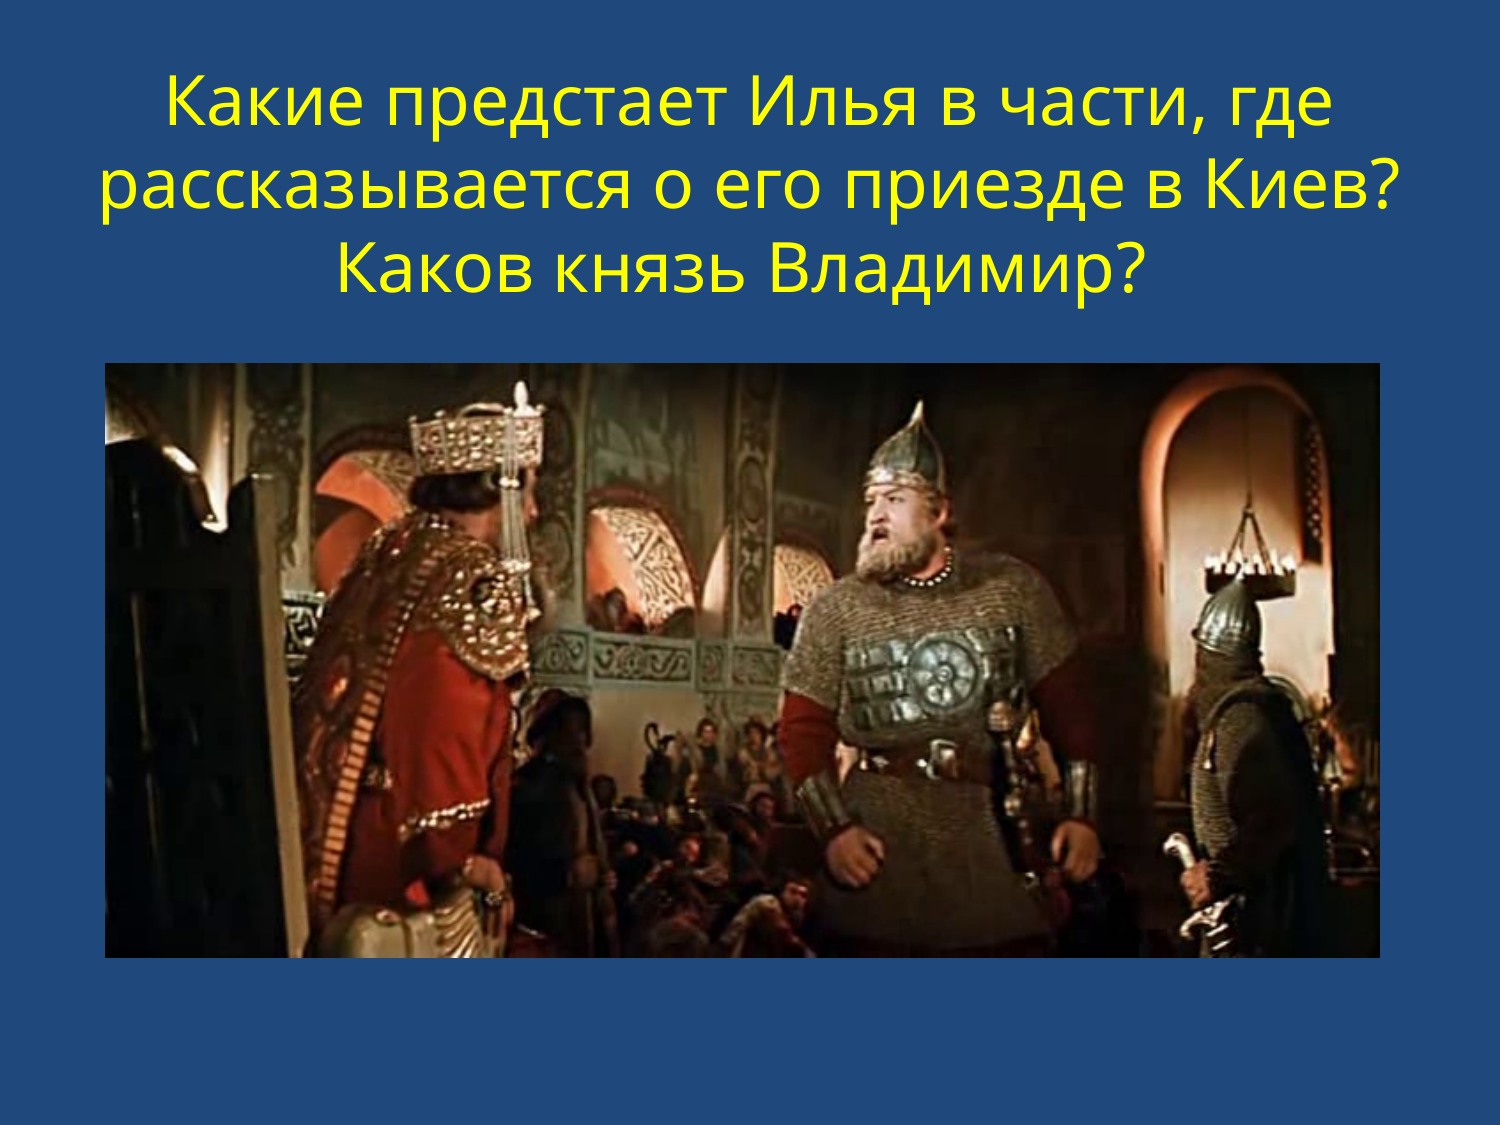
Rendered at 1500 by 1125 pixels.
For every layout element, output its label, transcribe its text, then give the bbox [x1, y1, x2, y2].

picture [105, 363, 1380, 959]
title Какие предстает Илья в части, где рассказывается о его приезде в Киев? Каков князь Владимир? [75, 45, 1425, 317]
